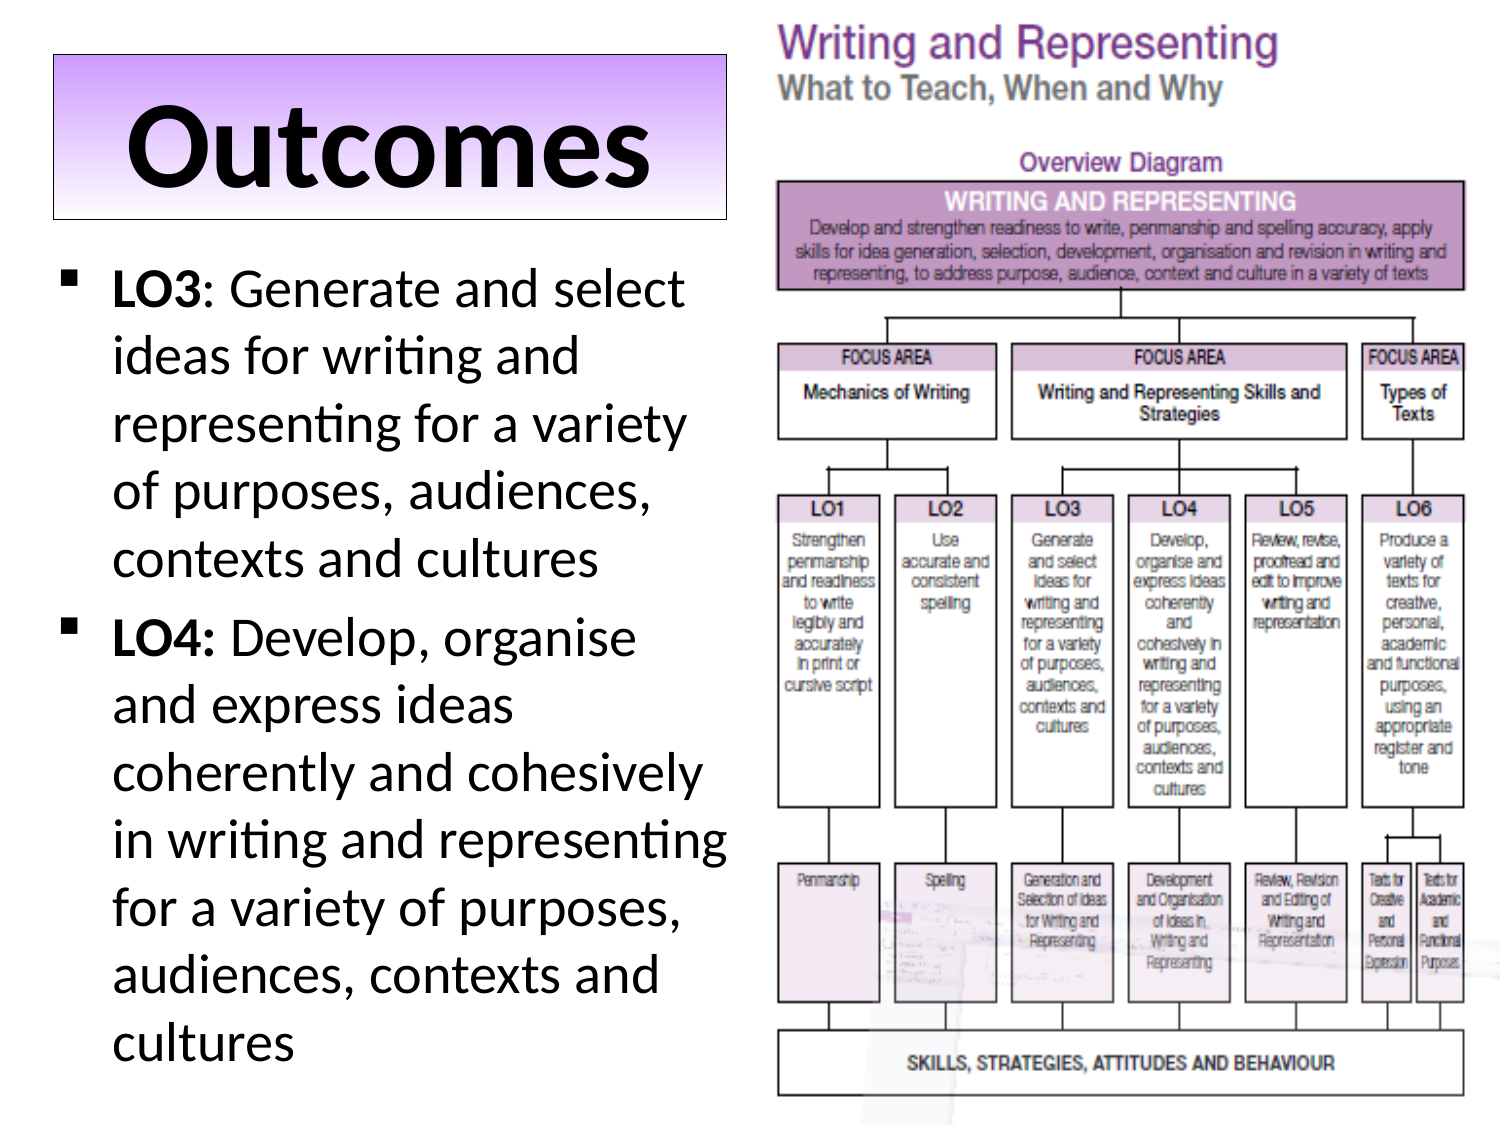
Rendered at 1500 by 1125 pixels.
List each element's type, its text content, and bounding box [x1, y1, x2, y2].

list LO3: Generate and select ideas for writing and representing for a variety of purposes, audiences, contexts and cultures LO4: Develop, organise and express ideas coherently and cohesively in writing and representing for a variety of purposes, audiences, contexts and cultures [41, 243, 730, 1059]
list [735, 0, 1500, 1125]
title Outcomes [53, 54, 727, 220]
